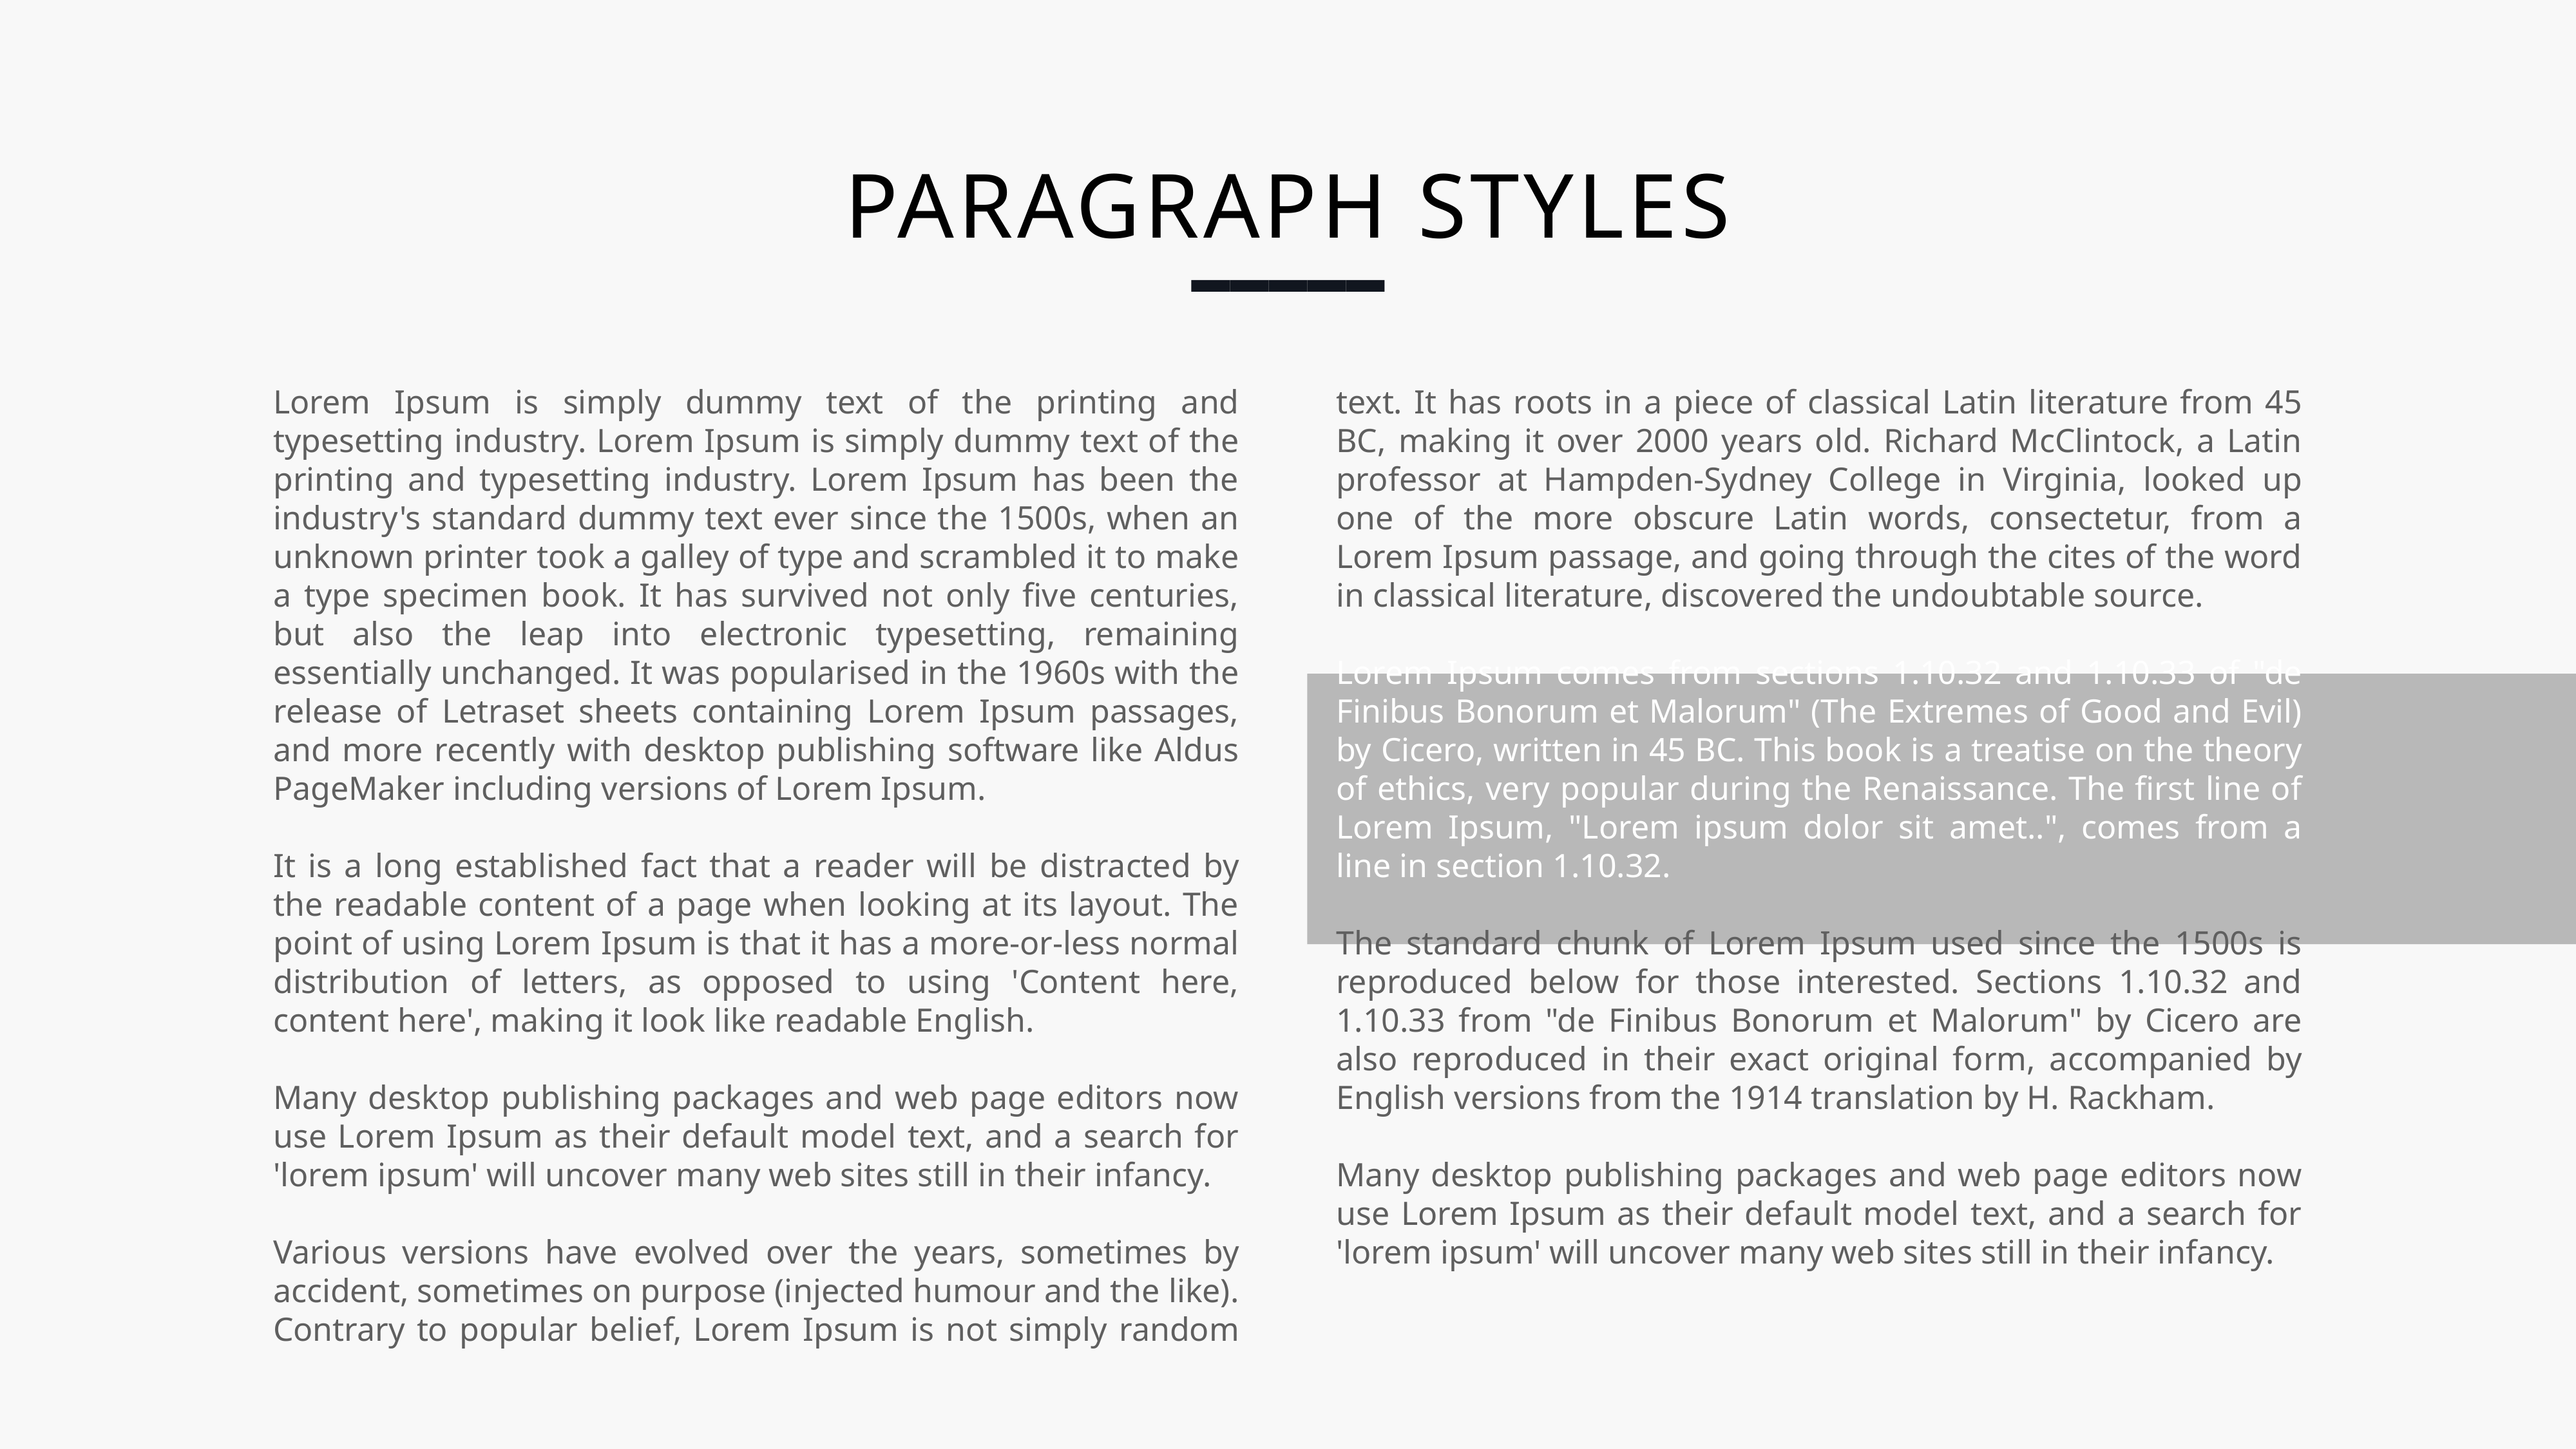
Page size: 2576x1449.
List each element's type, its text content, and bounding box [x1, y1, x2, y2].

text_box [2313, 673, 2576, 945]
text_box Lorem Ipsum is simply dummy text of the printing and typesetting industry. Lorem Ipsum is simply dummy text of the printing and typesetting industry. Lorem Ipsum has been the industry's standard dummy text ever since the 1500s, when an unknown printer took a galley of type and scrambled it to make a type specimen book. It has survived not only five centuries, but also the leap into electronic typesetting, remaining essentially unchanged. It was popularised in the 1960s with the release of Letraset sheets containing Lorem Ipsum passages, and more recently with desktop publishing software like Aldus PageMaker including versions of Lorem Ipsum. It is a long established fact that a reader will be distracted by the readable content of a page when looking at its layout. The point of using Lorem Ipsum is that it has a more-or-less normal distribution of letters, as opposed to using 'Content here, content here', making it look like readable English. Many desktop publishing packages and web page editors now use Lorem Ipsum as their default model text, and a search for 'lorem ipsum' will uncover many web sites still in their infancy. Various versions have evolved over the years, sometimes by accident, sometimes on purpose (injected humour and the like). Contrary to popular belief, Lorem Ipsum is not simply random text. It has roots in a piece of classical Latin literature from 45 BC, making it over 2000 years old. Richard McClintock, a Latin professor at Hampden-Sydney College in Virginia, looked up one of the more obscure Latin words, consectetur, from a Lorem Ipsum passage, and going through the cites of the word in classical literature, discovered the undoubtable source. Lorem Ipsum comes from sections 1.10.32 and 1.10.33 of "de Finibus Bonorum et Malorum" (The Extremes of Good and Evil) by Cicero, written in 45 BC. This book is a treatise on the theory of ethics, very popular during the Renaissance. The first line of Lorem Ipsum, "Lorem ipsum dolor sit amet..", comes from a line in section 1.10.32. The standard chunk of Lorem Ipsum used since the 1500s is reproduced below for those interested. Sections 1.10.32 and 1.10.33 from "de Finibus Bonorum et Malorum" by Cicero are also reproduced in their exact original form, accompanied by English versions from the 1914 translation by H. Rackham. Many desktop publishing packages and web page editors now use Lorem Ipsum as their default model text, and a search for 'lorem ipsum' will uncover many web sites still in their infancy. [263, 376, 2313, 1371]
text_box PARAGRAPH STYLES [743, 144, 1833, 261]
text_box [1191, 279, 1385, 292]
